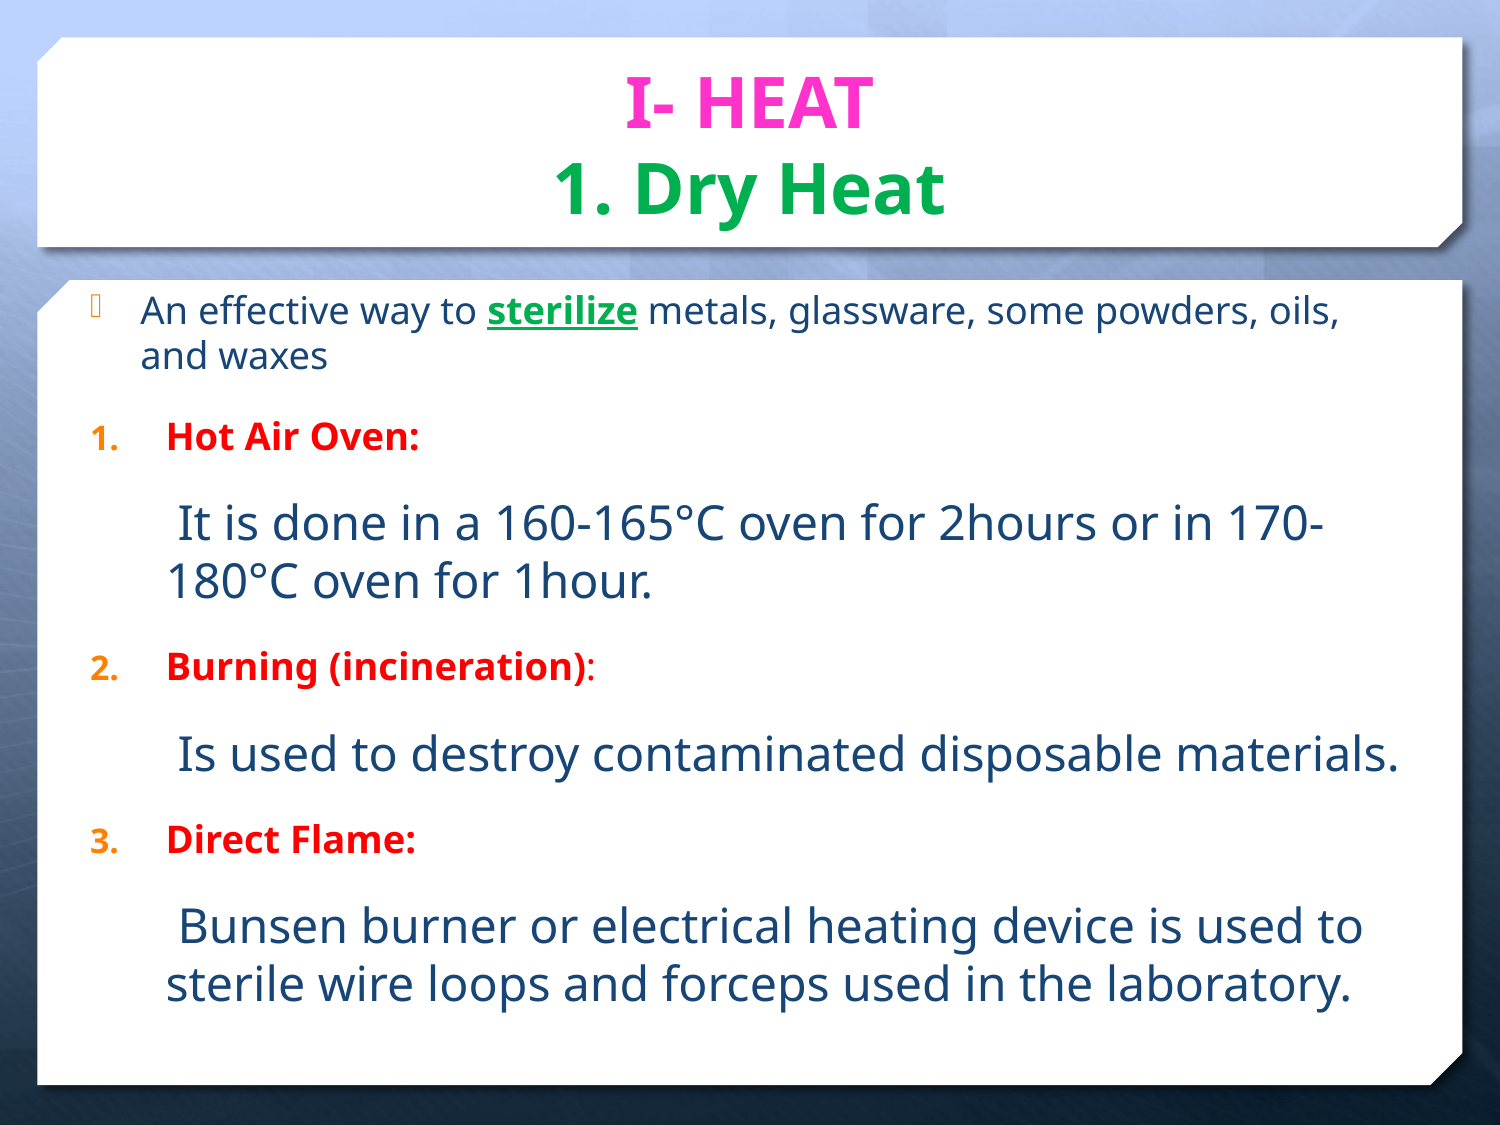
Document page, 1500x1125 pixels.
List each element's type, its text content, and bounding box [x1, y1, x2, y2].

title I- HEAT 1. Dry Heat [127, 48, 1372, 236]
list An effective way to sterilize metals, glassware, some powders, oils, and waxes Hot Air Oven: It is done in a 160-165°C oven for 2hours or in 170-180°C oven for 1hour. Burning (incineration): Is used to destroy contaminated disposable materials. Direct Flame: Bunsen burner or electrical heating device is used to sterile wire loops and forceps used in the laboratory. [75, 278, 1425, 1067]
